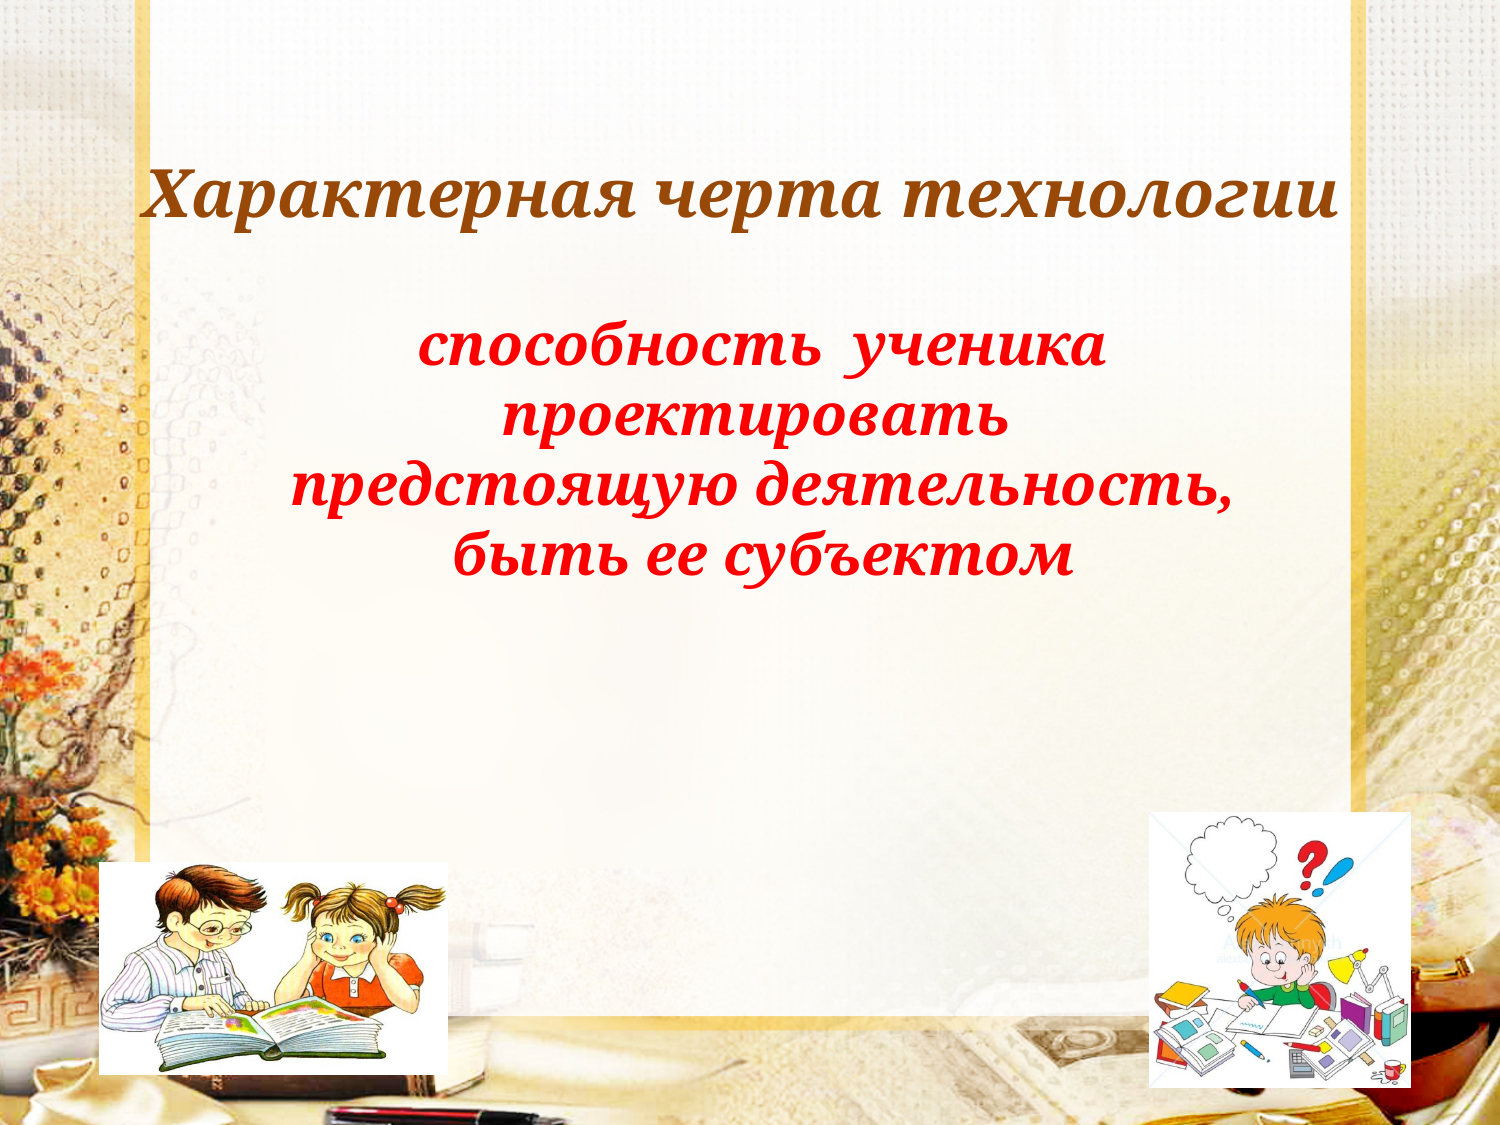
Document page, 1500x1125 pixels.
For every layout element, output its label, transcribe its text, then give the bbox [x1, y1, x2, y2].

title Характерная черта технологии [75, 45, 1425, 338]
text_box способность ученика проектировать предстоящую деятельность, быть ее субъектом [162, 299, 1350, 595]
picture [0, 0, 1500, 1125]
